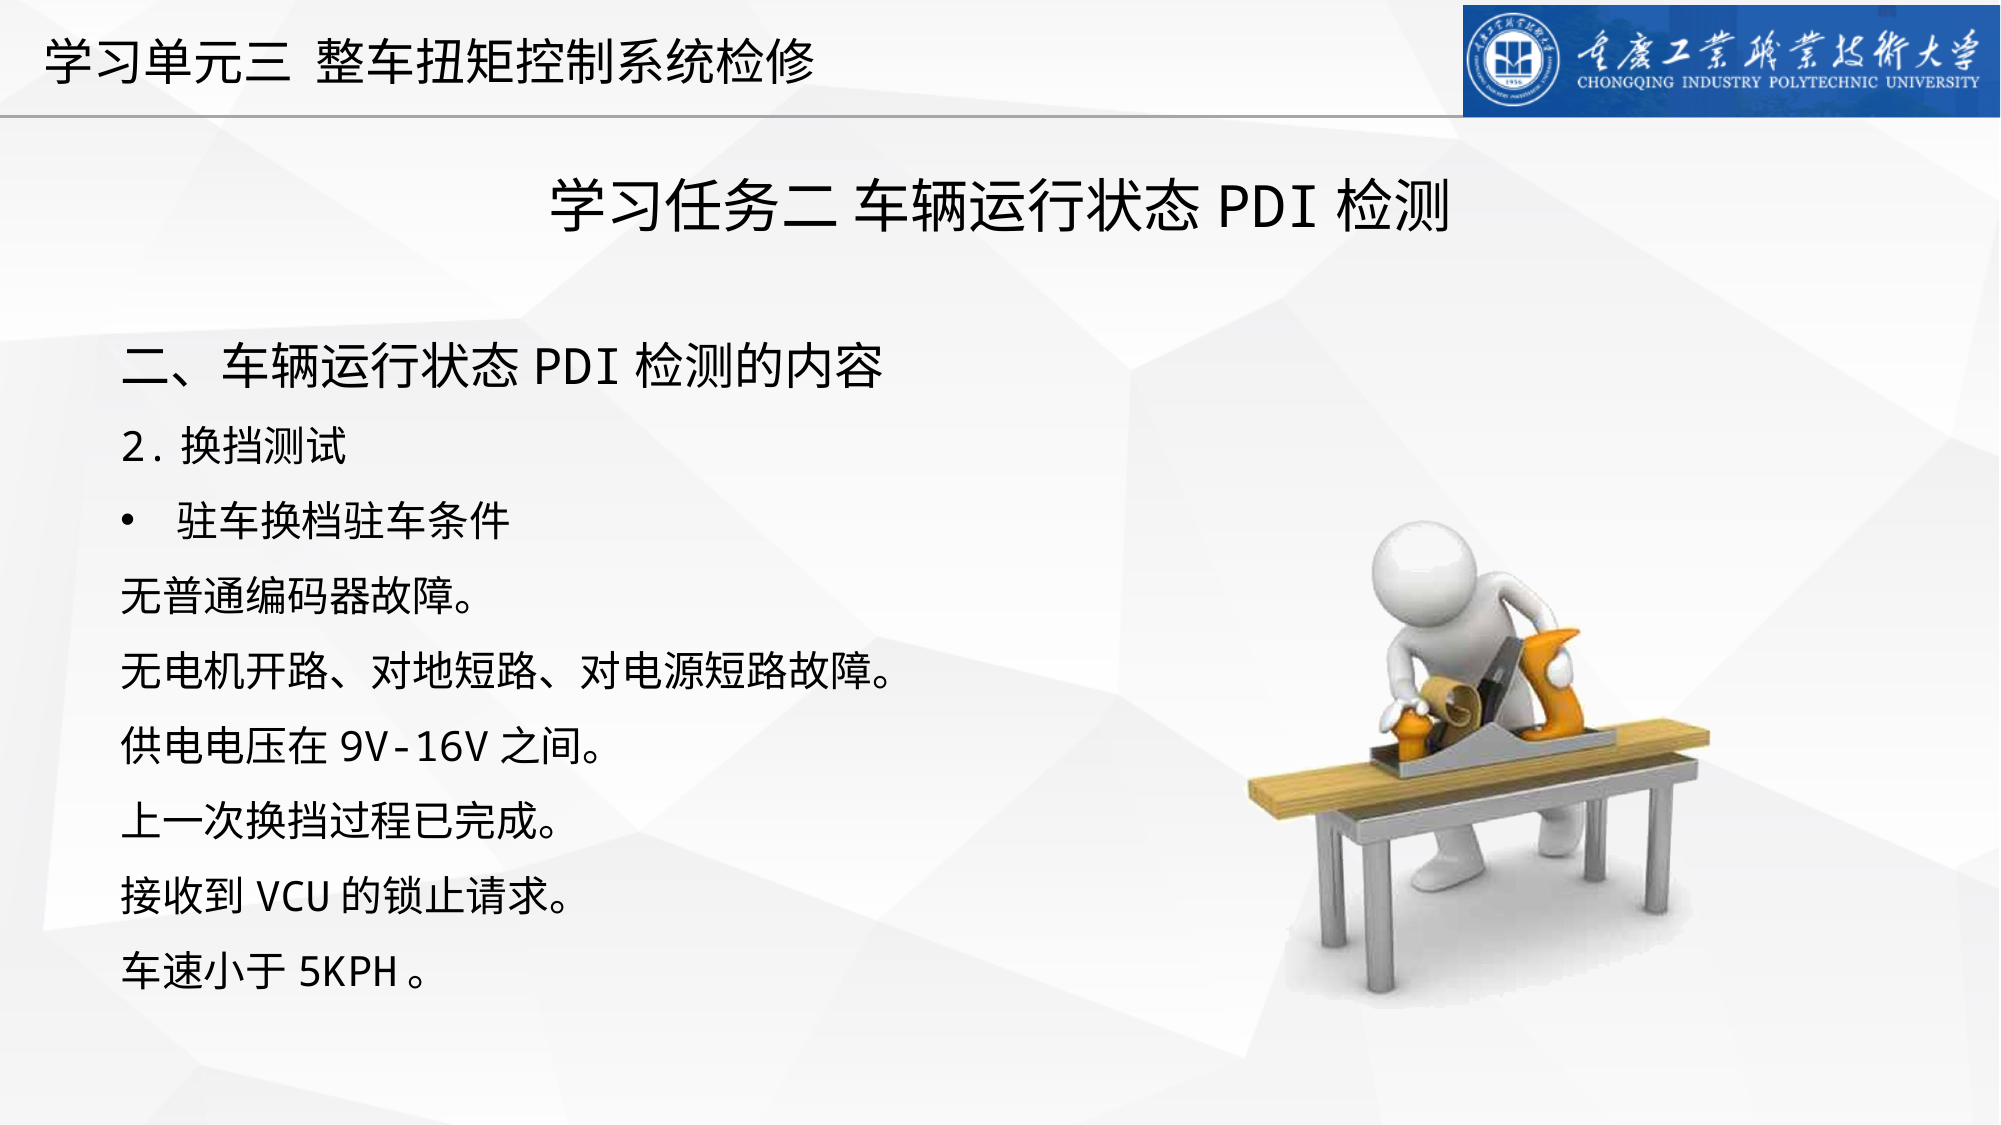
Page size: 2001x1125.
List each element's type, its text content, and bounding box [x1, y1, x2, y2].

text_box 二、车辆运行状态PDI检测的内容 2.换挡测试 驻车换档驻车条件 无普通编码器故障。 无电机开路、对地短路、对电源短路故障。 供电电压在9V-16V之间。 上一次换挡过程已完成。 接收到VCU的锁止请求。 车速小于5KPH。 [105, 297, 1288, 1077]
picture [0, 118, 1999, 1125]
picture [0, 0, 2001, 117]
text_box 学习任务二 车辆运行状态PDI检测 [433, 161, 1567, 247]
